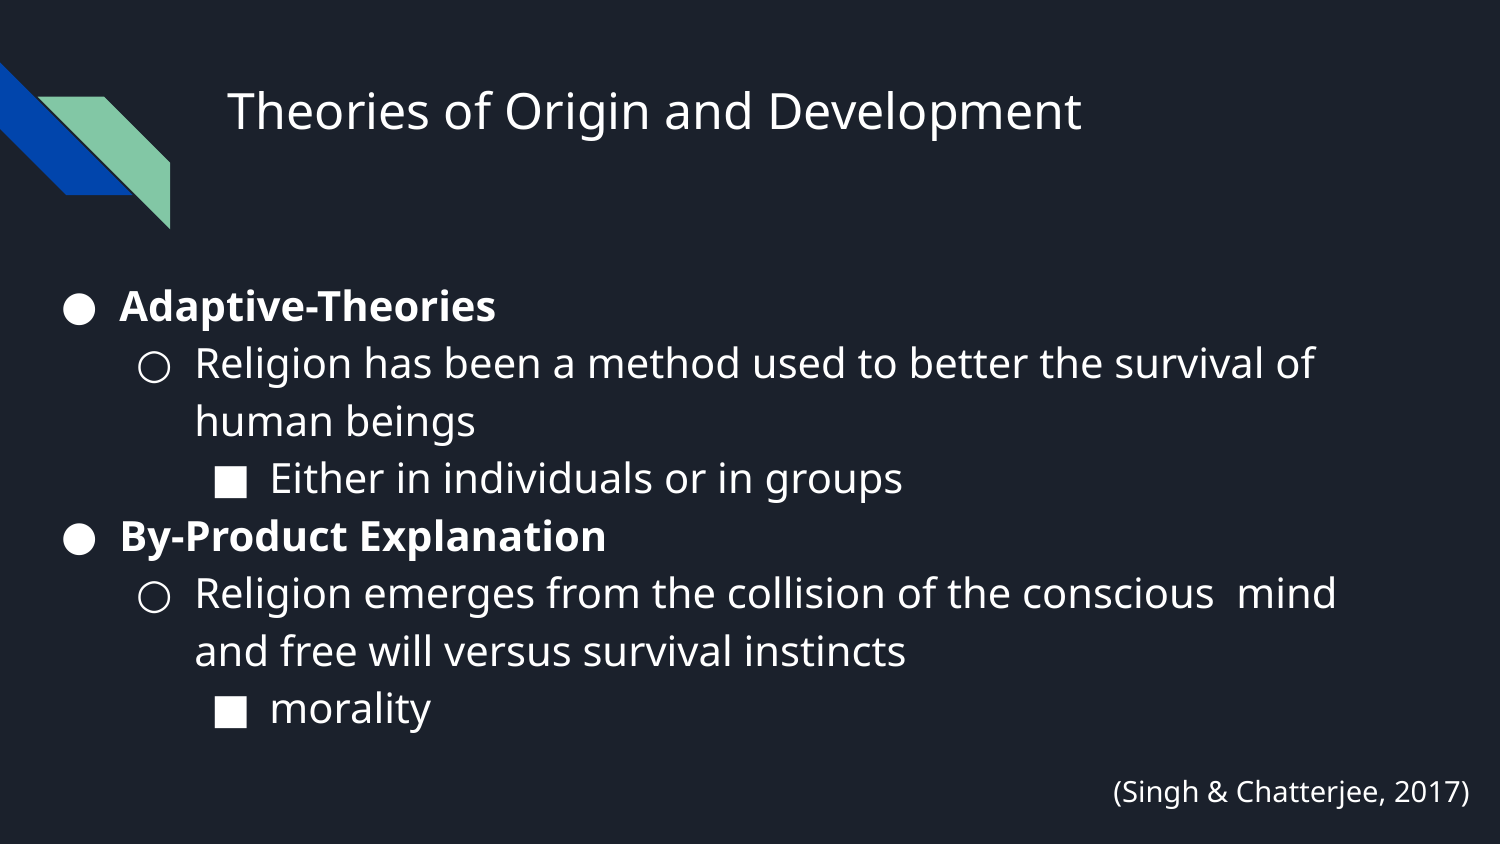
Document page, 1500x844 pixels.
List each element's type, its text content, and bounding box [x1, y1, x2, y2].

text_box (Singh & Chatterjee, 2017) [1098, 757, 1500, 832]
list Adaptive-Theories Religion has been a method used to better the survival of human beings Either in individuals or in groups By-Product Explanation Religion emerges from the collision of the conscious mind and free will versus survival instincts morality [29, 257, 1412, 735]
title Theories of Origin and Development [212, 64, 1368, 215]
